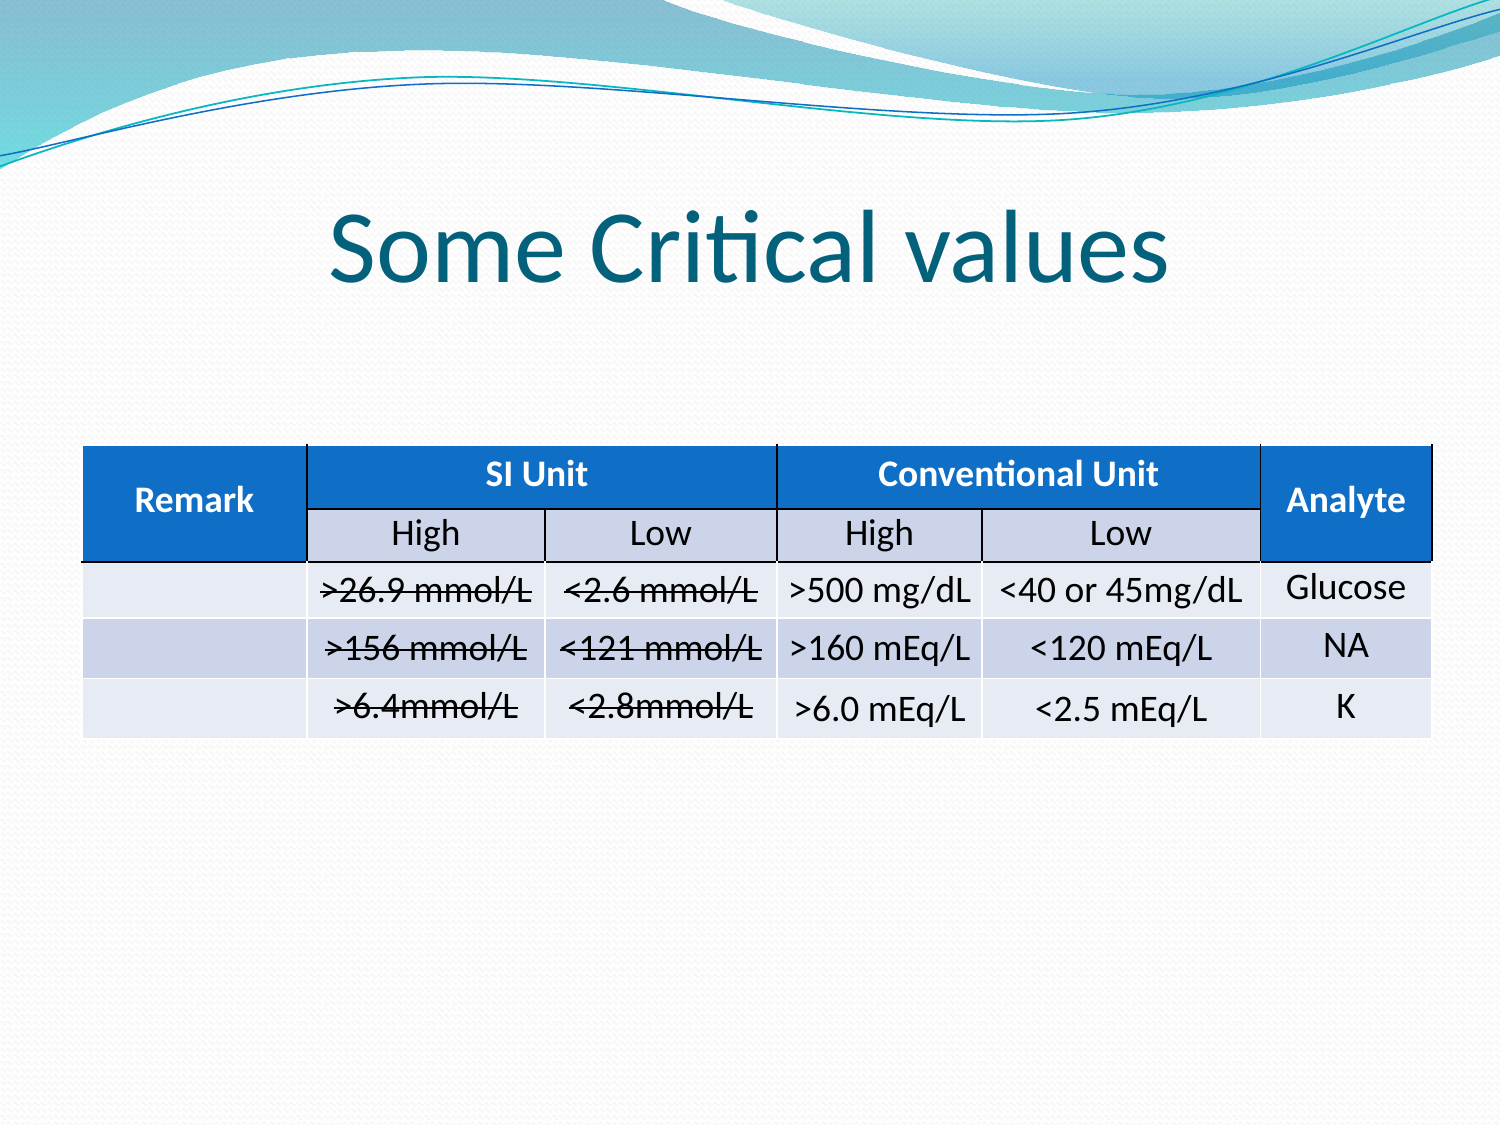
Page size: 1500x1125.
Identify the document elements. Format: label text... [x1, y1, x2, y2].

table_cell High [308, 510, 544, 561]
table_cell >156 mmol/L [308, 619, 544, 678]
table_cell >160 mEq/L [778, 619, 981, 678]
title Some Critical values [75, 115, 1425, 303]
table_cell >26.9 mmol/L [308, 563, 544, 617]
table_cell [83, 679, 306, 738]
table_cell [83, 563, 306, 617]
table_cell <121 mmol/L [546, 619, 776, 678]
table_cell K [1261, 679, 1431, 738]
table_cell <120 mEq/L [983, 619, 1260, 678]
table_cell High [778, 510, 981, 561]
table_cell <40 or 45mg/dL [983, 563, 1260, 617]
table_cell Low [983, 510, 1260, 561]
table_header Conventional Unit [778, 446, 1260, 508]
table_cell NA [1261, 619, 1431, 678]
table_cell >6.4mmol/L [308, 679, 544, 738]
table_cell >6.0 mEq/L [778, 679, 981, 738]
table_cell <2.6 mmol/L [546, 563, 776, 617]
table_cell <2.5 mEq/L [983, 679, 1260, 738]
table_cell [83, 619, 306, 678]
table_cell Glucose [1261, 563, 1431, 617]
table_header Remark [83, 446, 306, 561]
table_cell >500 mg/dL [778, 563, 981, 617]
table_header Analyte [1261, 446, 1431, 561]
table_cell <2.8mmol/L [546, 679, 776, 738]
table_header SI Unit [308, 446, 776, 508]
table_cell Low [546, 510, 776, 561]
